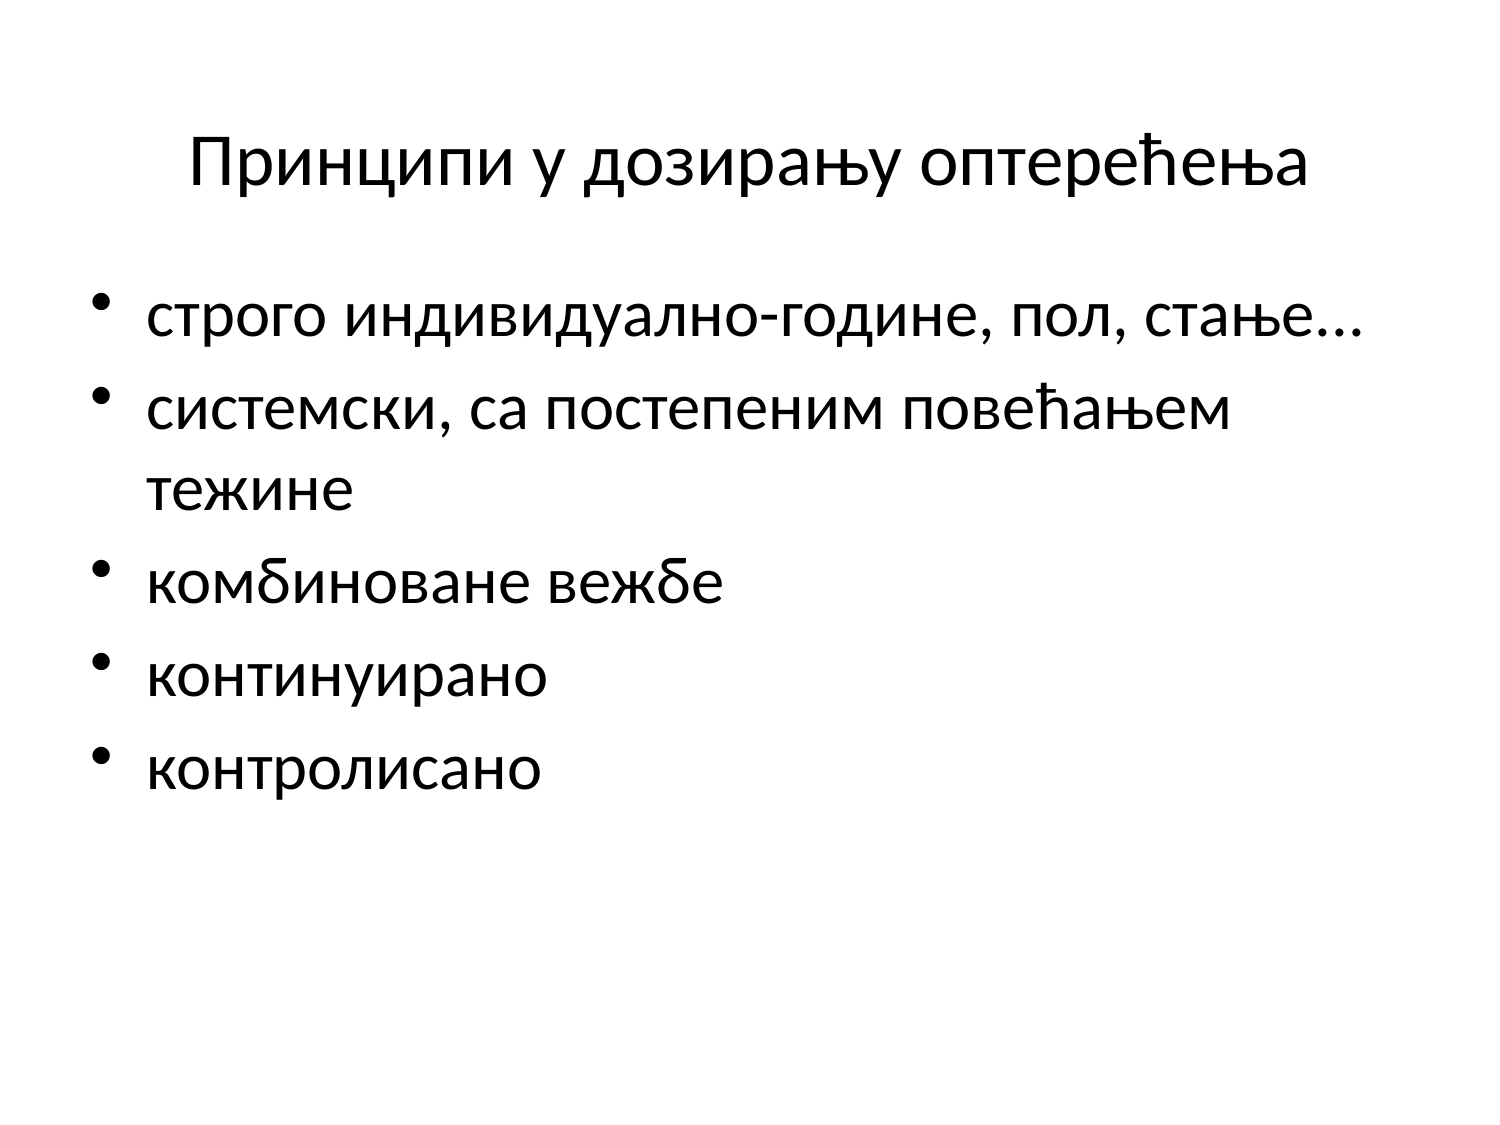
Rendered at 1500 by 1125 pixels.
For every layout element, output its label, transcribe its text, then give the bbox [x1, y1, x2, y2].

list строго индивидуално-године, пол, стање... системски, са постепеним повећањем тежине комбиноване вежбе континуирано контролисано [75, 262, 1425, 1005]
title Принципи у дозирању оптерећења [41, 45, 1459, 208]
